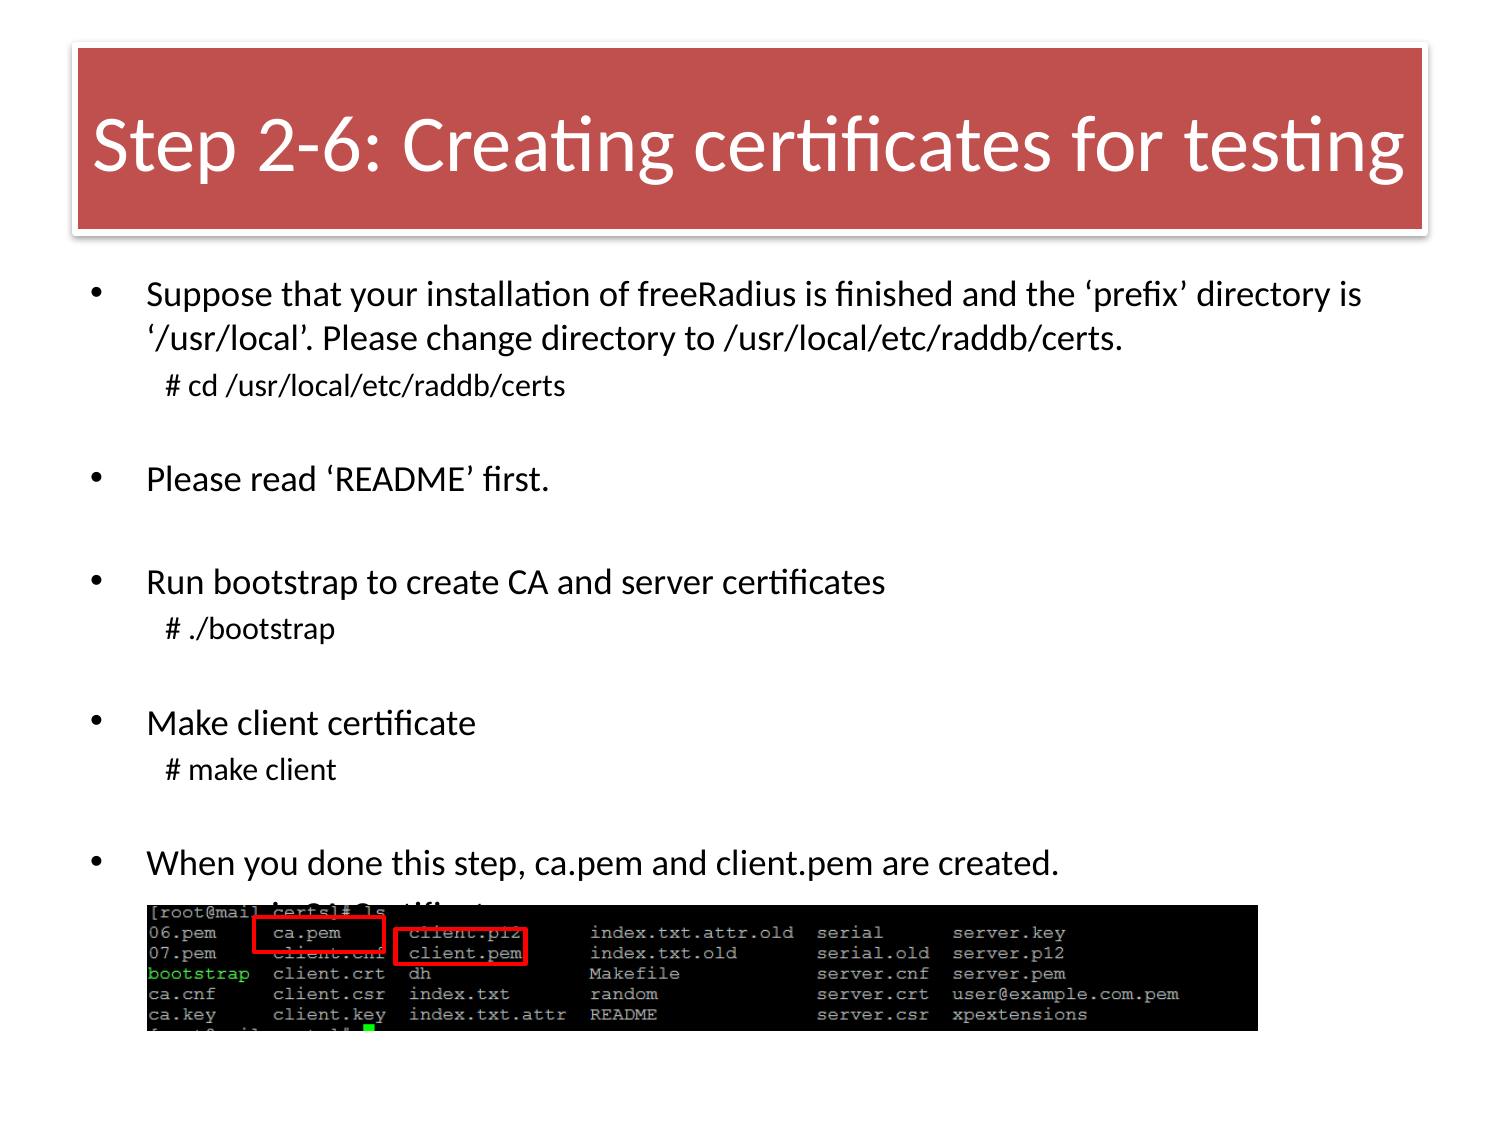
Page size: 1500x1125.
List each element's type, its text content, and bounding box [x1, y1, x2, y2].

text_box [147, 904, 1259, 1031]
list Suppose that your installation of freeRadius is finished and the ‘prefix’ directory is ‘/usr/local’. Please change directory to /usr/local/etc/raddb/certs. # cd /usr/local/etc/raddb/certs Please read ‘README’ first. Run bootstrap to create CA and server certificates # ./bootstrap Make client certificate # make client When you done this step, ca.pem and client.pem are created. ca.pem is CA Certificate. client.pem is User Certificate and User Private Key . [75, 262, 1425, 1005]
title Step 2-6: Creating certificates for testing [72, 42, 1428, 236]
